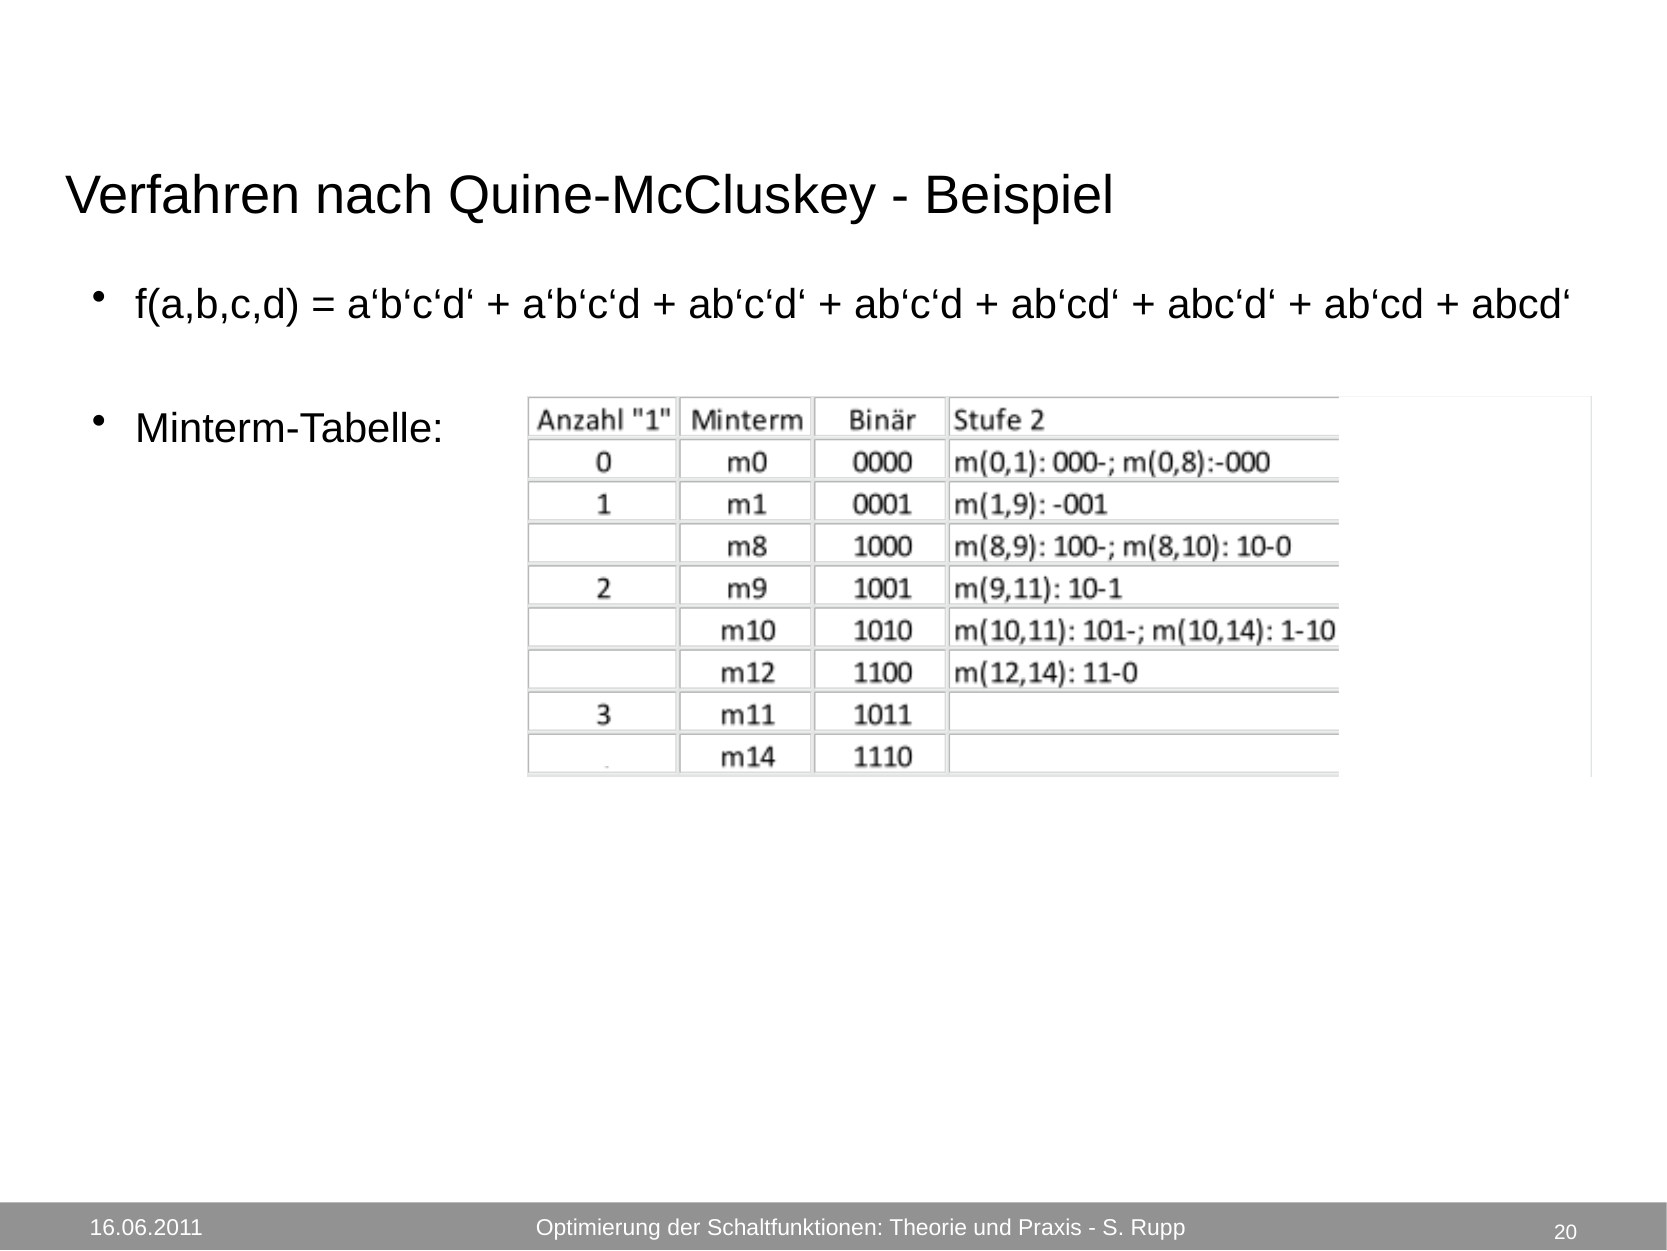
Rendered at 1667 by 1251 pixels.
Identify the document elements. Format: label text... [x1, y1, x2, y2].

picture [526, 395, 1592, 778]
list f(a,b,c,d) = a‘b‘c‘d‘ + a‘b‘c‘d + ab‘c‘d‘ + ab‘c‘d + ab‘cd‘ + abc‘d‘ + ab‘cd + abcd‘ Minterm-Tabelle: [85, 270, 1634, 817]
title Verfahren nach Quine-McCluskey - Beispiel [58, 138, 1450, 245]
slide_number 20 [1542, 1211, 1584, 1250]
